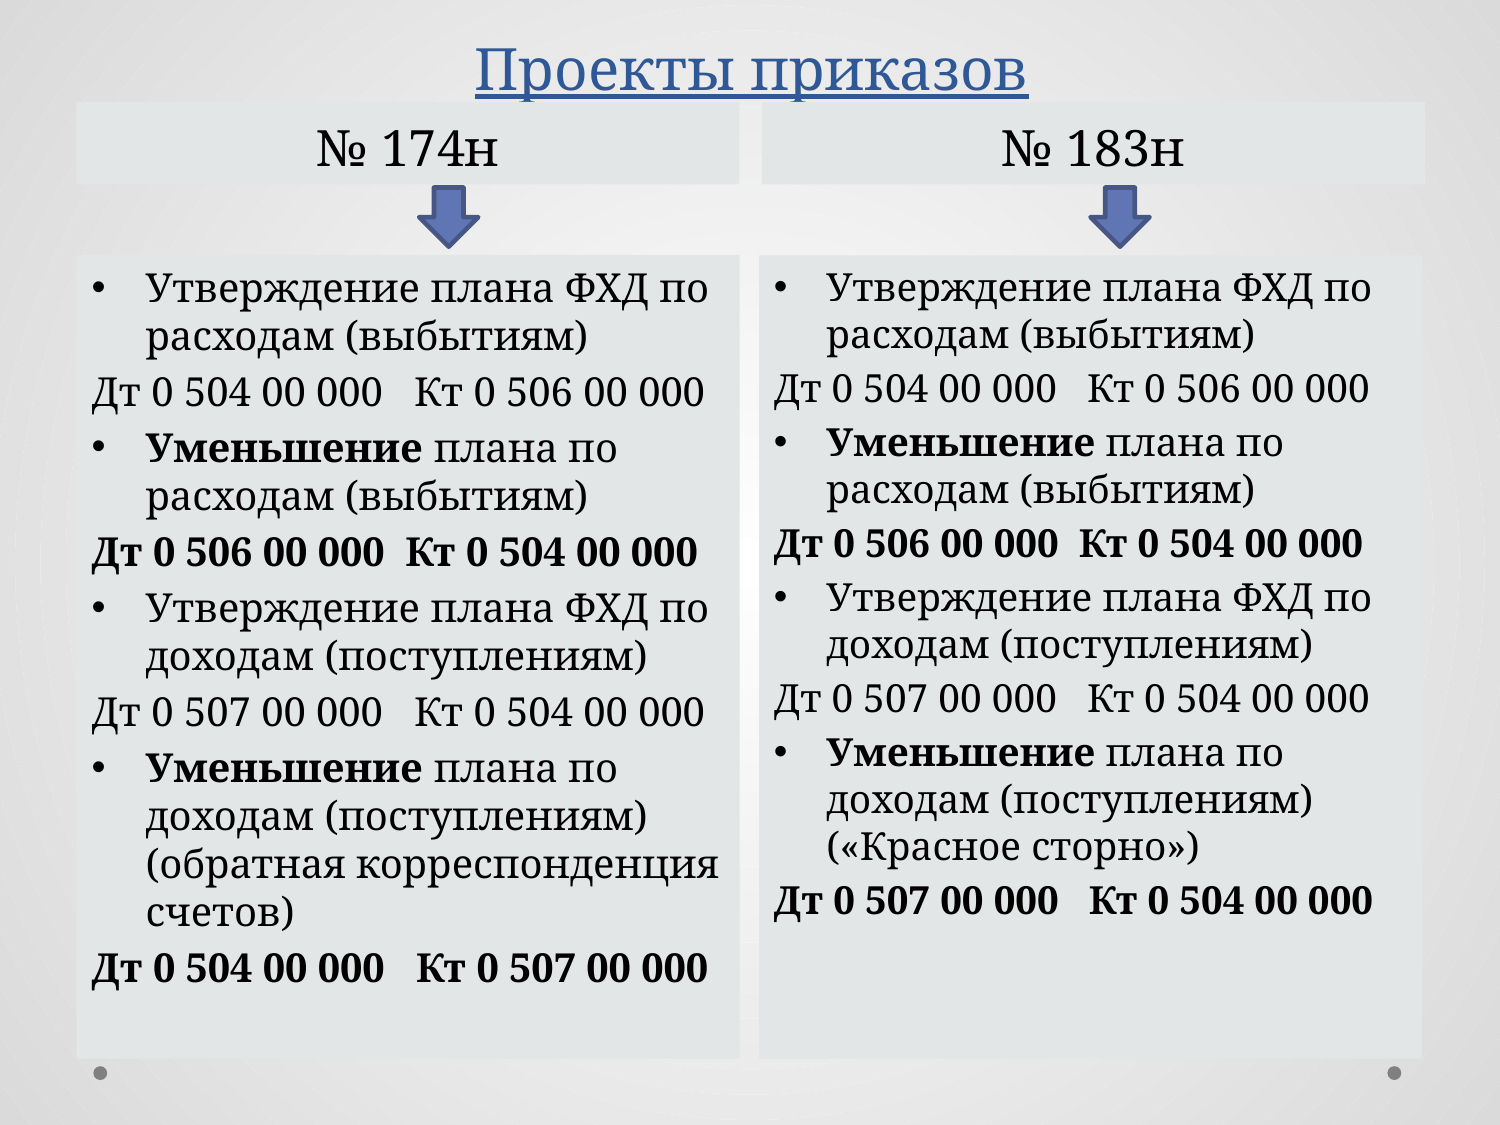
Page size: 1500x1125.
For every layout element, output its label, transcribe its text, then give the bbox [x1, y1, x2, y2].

list Утверждение плана ФХД по расходам (выбытиям) Дт 0 504 00 000 Кт 0 506 00 000 Уменьшение плана по расходам (выбытиям) Дт 0 506 00 000 Кт 0 504 00 000 Утверждение плана ФХД по доходам (поступлениям) Дт 0 507 00 000 Кт 0 504 00 000 Уменьшение плана по доходам (поступлениям) (обратная корреспонденция счетов) Дт 0 504 00 000 Кт 0 507 00 000 [76, 254, 740, 1059]
text_box [417, 185, 481, 249]
list Утверждение плана ФХД по расходам (выбытиям) Дт 0 504 00 000 Кт 0 506 00 000 Уменьшение плана по расходам (выбытиям) Дт 0 506 00 000 Кт 0 504 00 000 Утверждение плана ФХД по доходам (поступлениям) Дт 0 507 00 000 Кт 0 504 00 000 Уменьшение плана по доходам (поступлениям) («Красное сторно») Дт 0 507 00 000 Кт 0 504 00 000 [759, 255, 1422, 1059]
text_box [1088, 185, 1152, 249]
list № 183н [761, 101, 1425, 185]
list № 174н [76, 101, 740, 185]
title Проекты приказов [76, 30, 1427, 110]
